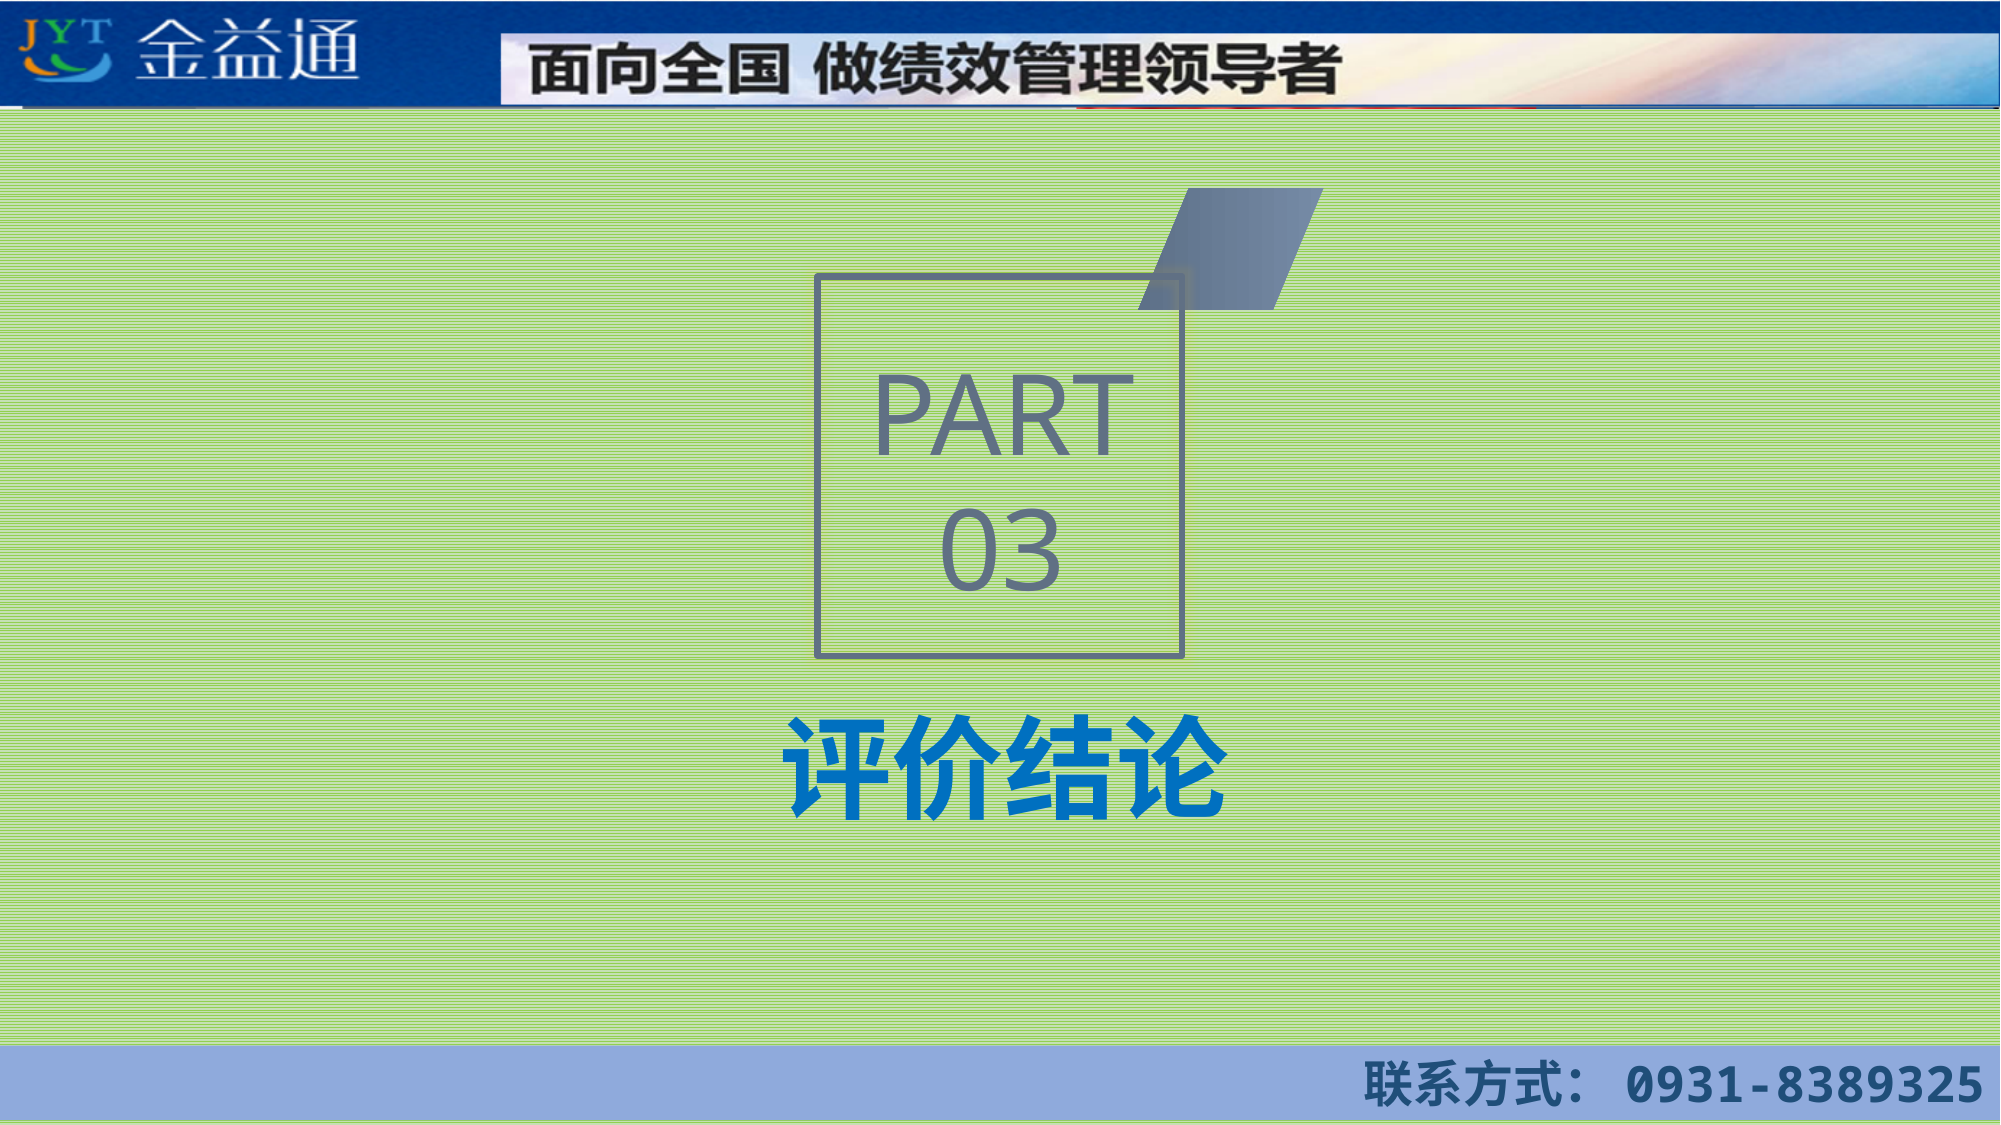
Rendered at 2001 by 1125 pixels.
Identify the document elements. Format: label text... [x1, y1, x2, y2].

text_box [1152, 187, 1324, 311]
text_box [817, 276, 1183, 656]
text_box 联系方式：0931-8389325 [0, 1045, 2000, 1121]
text_box 评价结论 [764, 690, 1245, 841]
picture [0, 0, 2000, 110]
